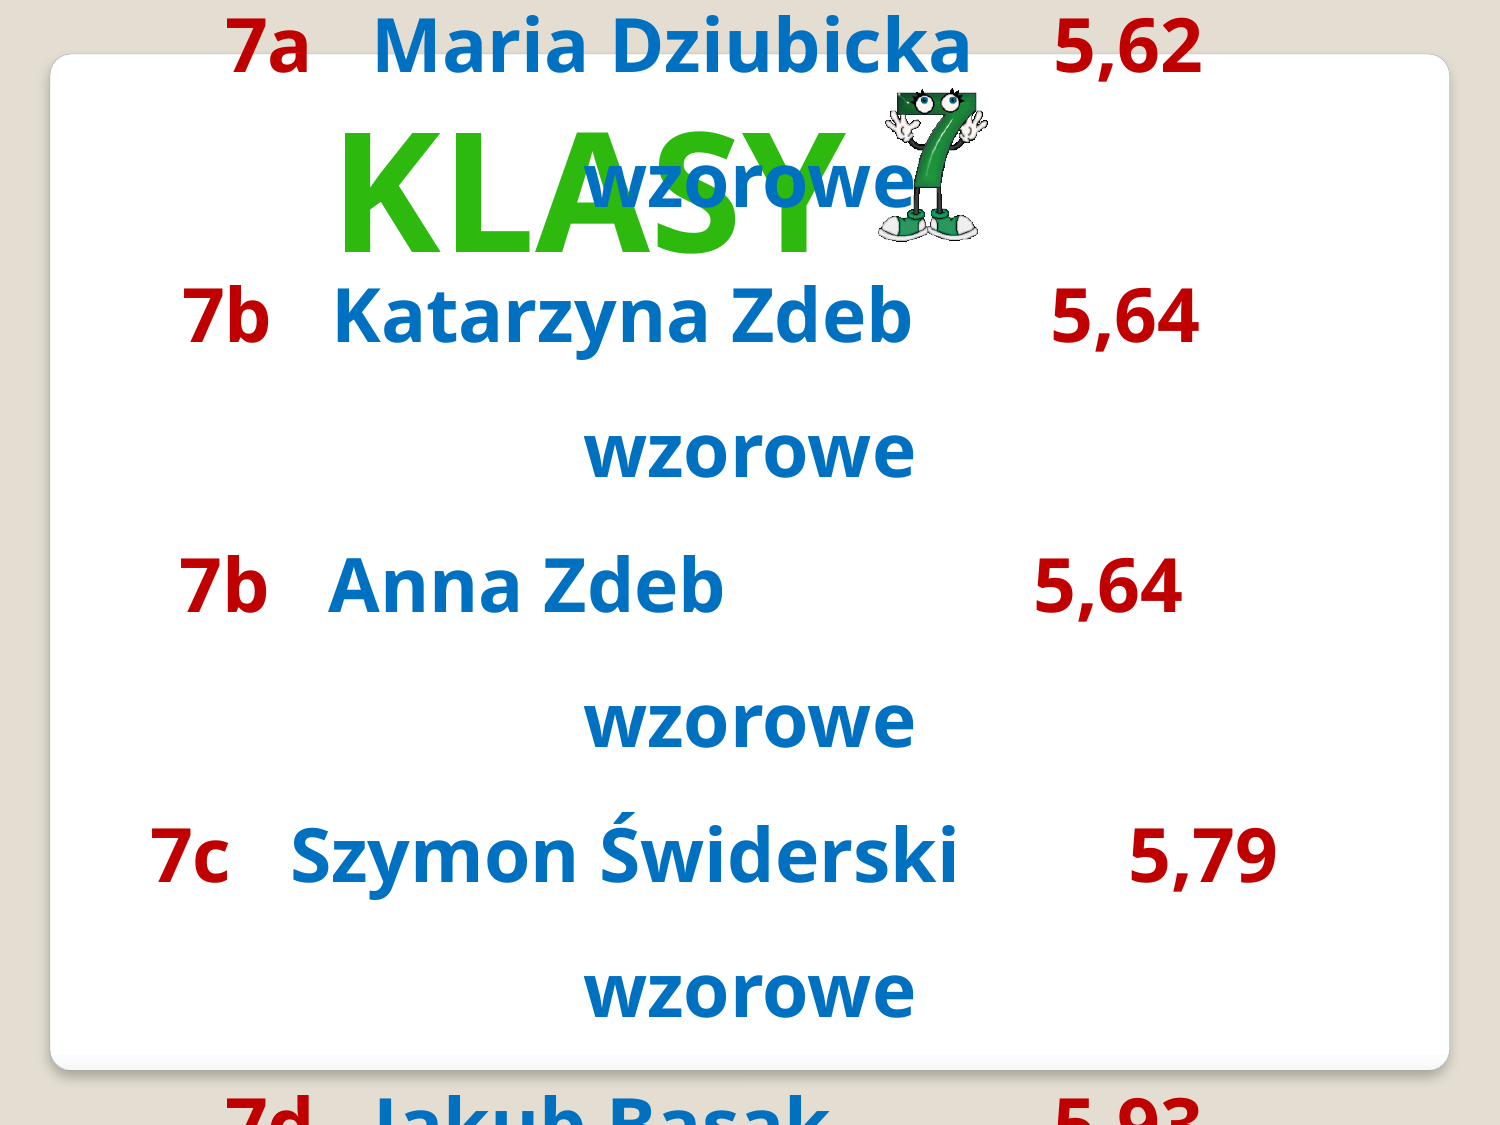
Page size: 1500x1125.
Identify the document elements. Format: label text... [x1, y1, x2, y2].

picture [856, 66, 1003, 244]
text_box 7a Maria Dziubicka 5,62 wzorowe 7b Katarzyna Zdeb 5,64 wzorowe 7b Anna Zdeb 5,64 wzorowe 7c Szymon Świderski 5,79 wzorowe 7d Jakub Basak 5,93 wzorowe [53, 0, 1447, 1125]
